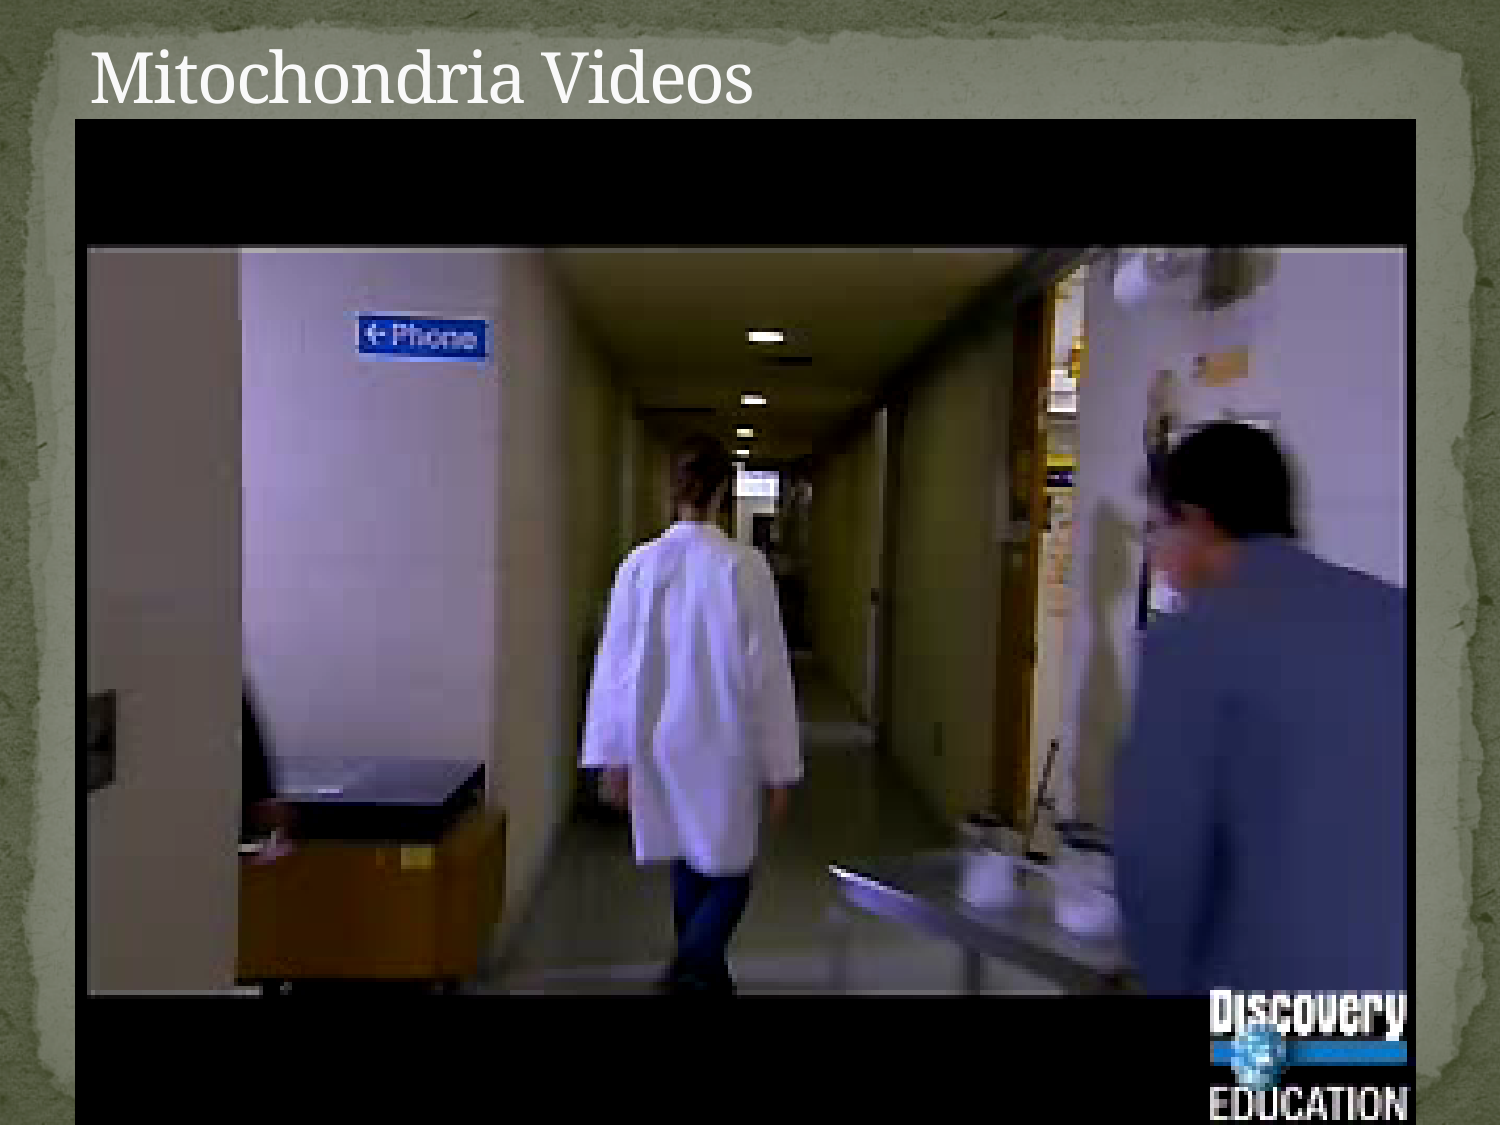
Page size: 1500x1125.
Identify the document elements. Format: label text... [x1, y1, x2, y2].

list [78, 122, 1414, 1121]
title Mitochondria Videos [74, 24, 1425, 120]
